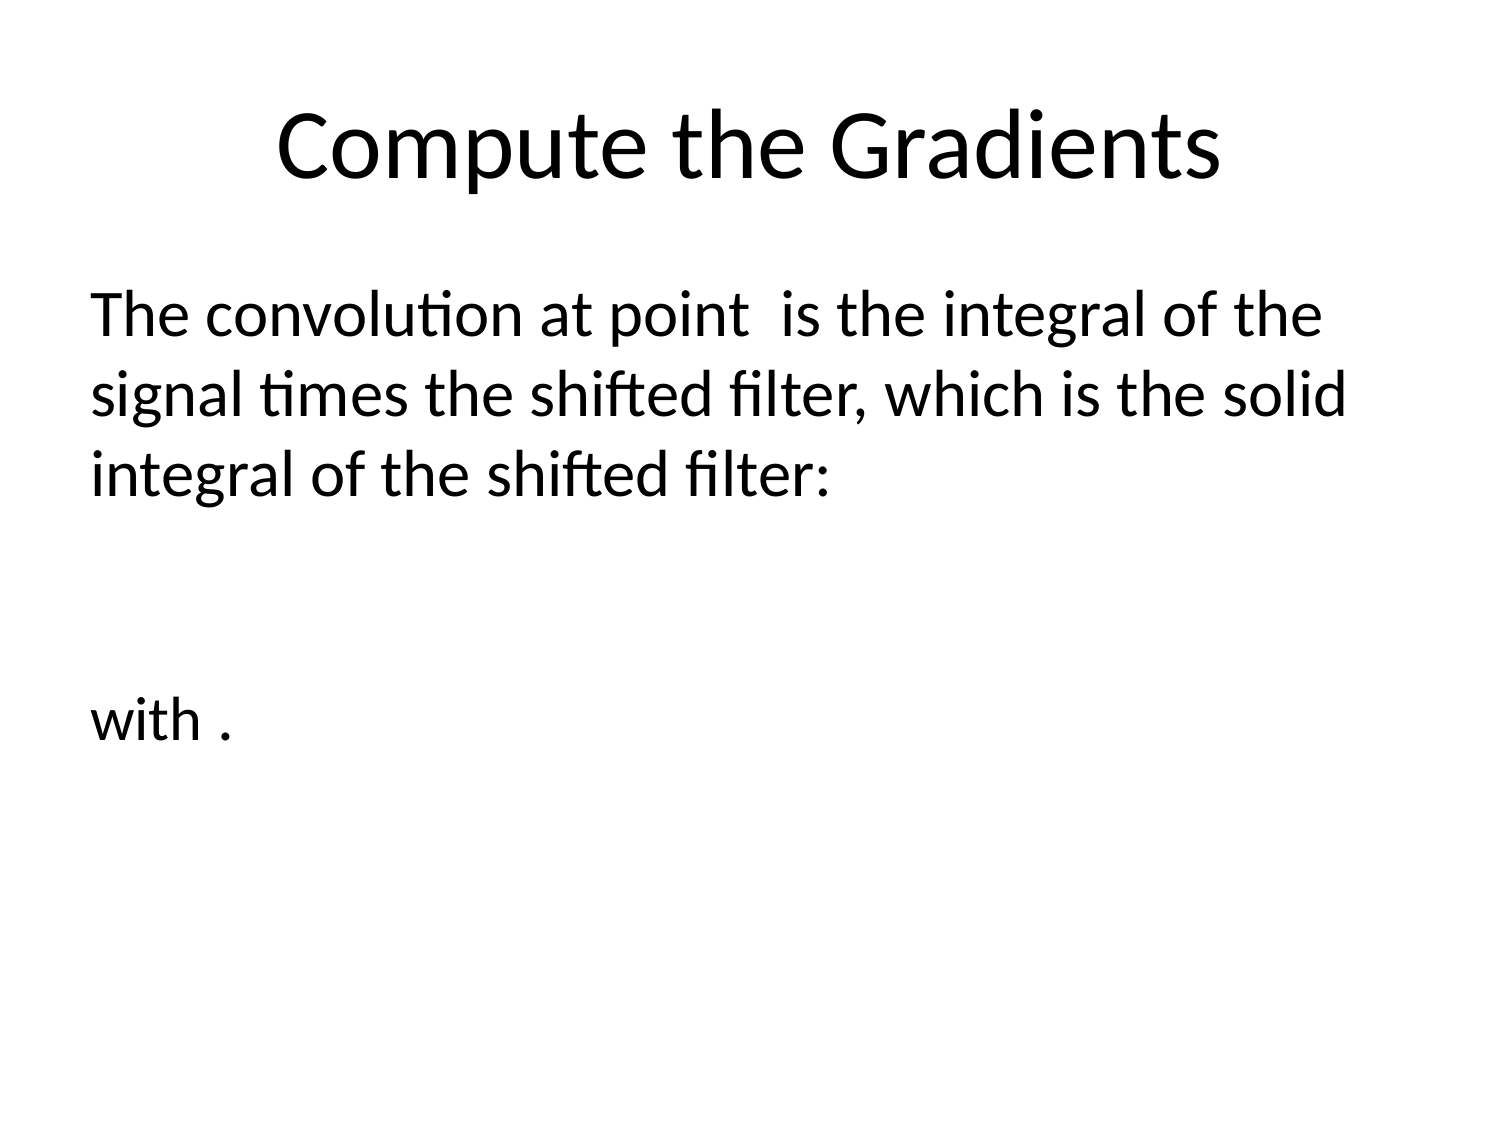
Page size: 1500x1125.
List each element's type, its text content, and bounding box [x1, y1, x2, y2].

title Compute the Gradients [75, 45, 1425, 233]
